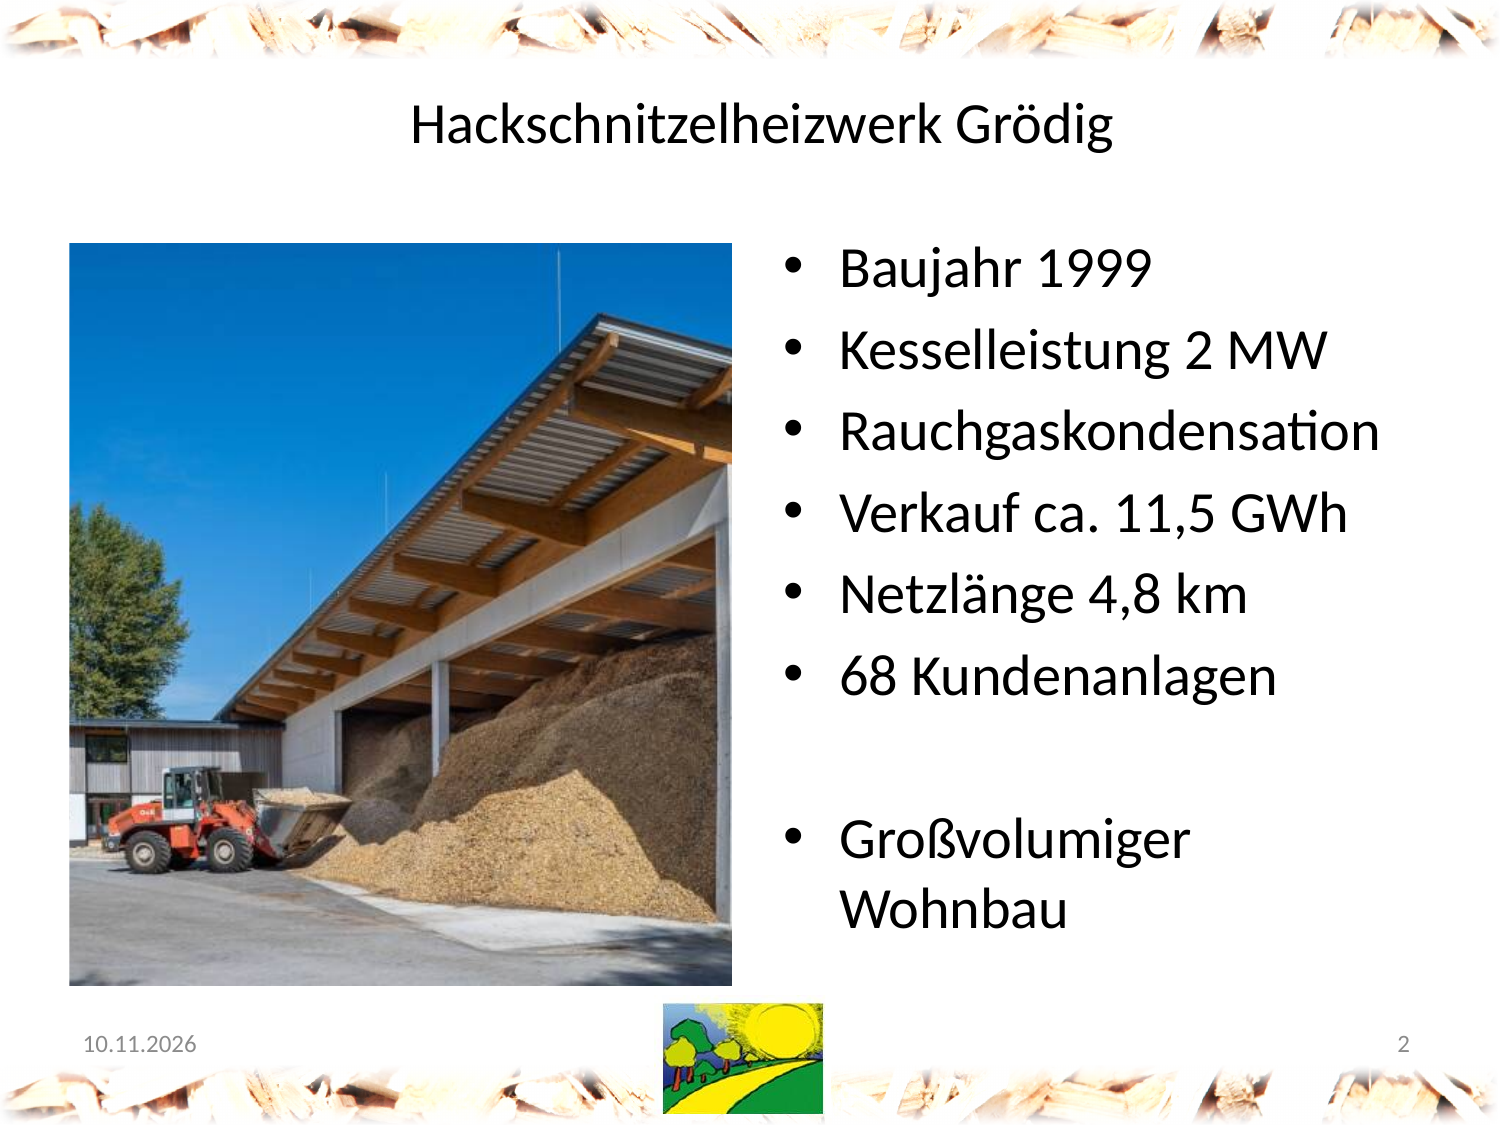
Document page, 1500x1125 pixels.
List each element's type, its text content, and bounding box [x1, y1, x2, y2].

picture [31, 995, 1466, 1114]
picture [69, 243, 733, 987]
list Baujahr 1999 Kesselleistung 2 MW Rauchgaskondensation Verkauf ca. 11,5 GWh Netzlänge 4,8 km 68 Kundenanlagen Großvolumiger Wohnbau [768, 221, 1431, 965]
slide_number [26, 23, 1476, 36]
slide_number 2 [1074, 1012, 1425, 1073]
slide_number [67, 1012, 418, 1073]
title Hackschnitzelheizwerk Grödig [123, 66, 1402, 174]
